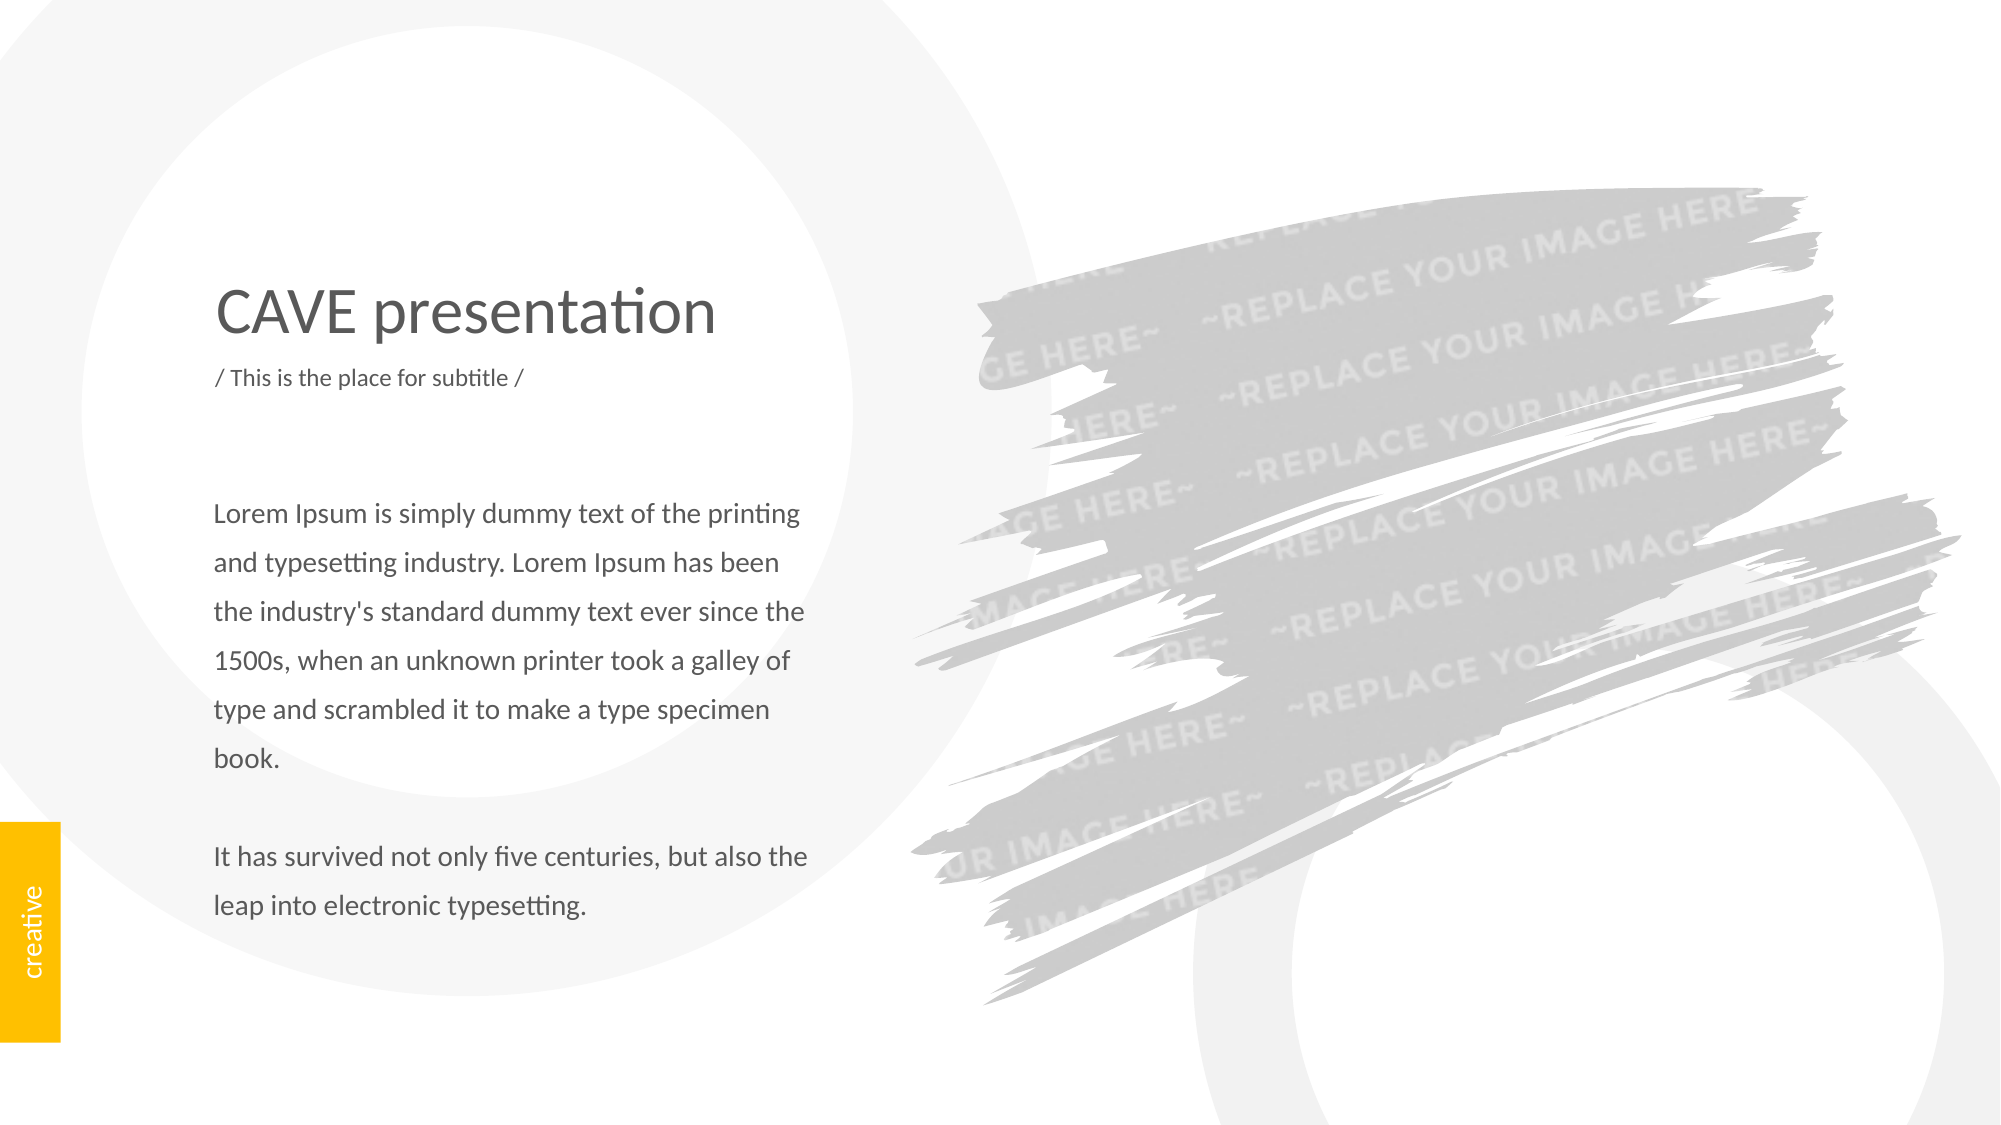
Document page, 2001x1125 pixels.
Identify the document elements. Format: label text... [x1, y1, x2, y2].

text_box CAVE presentation [201, 259, 733, 355]
text_box / This is the place for subtitle / [200, 354, 540, 399]
picture [910, 187, 1962, 1006]
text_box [0, 821, 61, 1043]
text_box Lorem Ipsum is simply dummy text of the printing and typesetting industry. Lorem Ipsum has been the industry's standard dummy text ever since the 1500s, when an unknown printer took a galley of type and scrambled it to make a type specimen book. It has survived not only five centuries, but also the leap into electronic typesetting. [198, 473, 828, 929]
